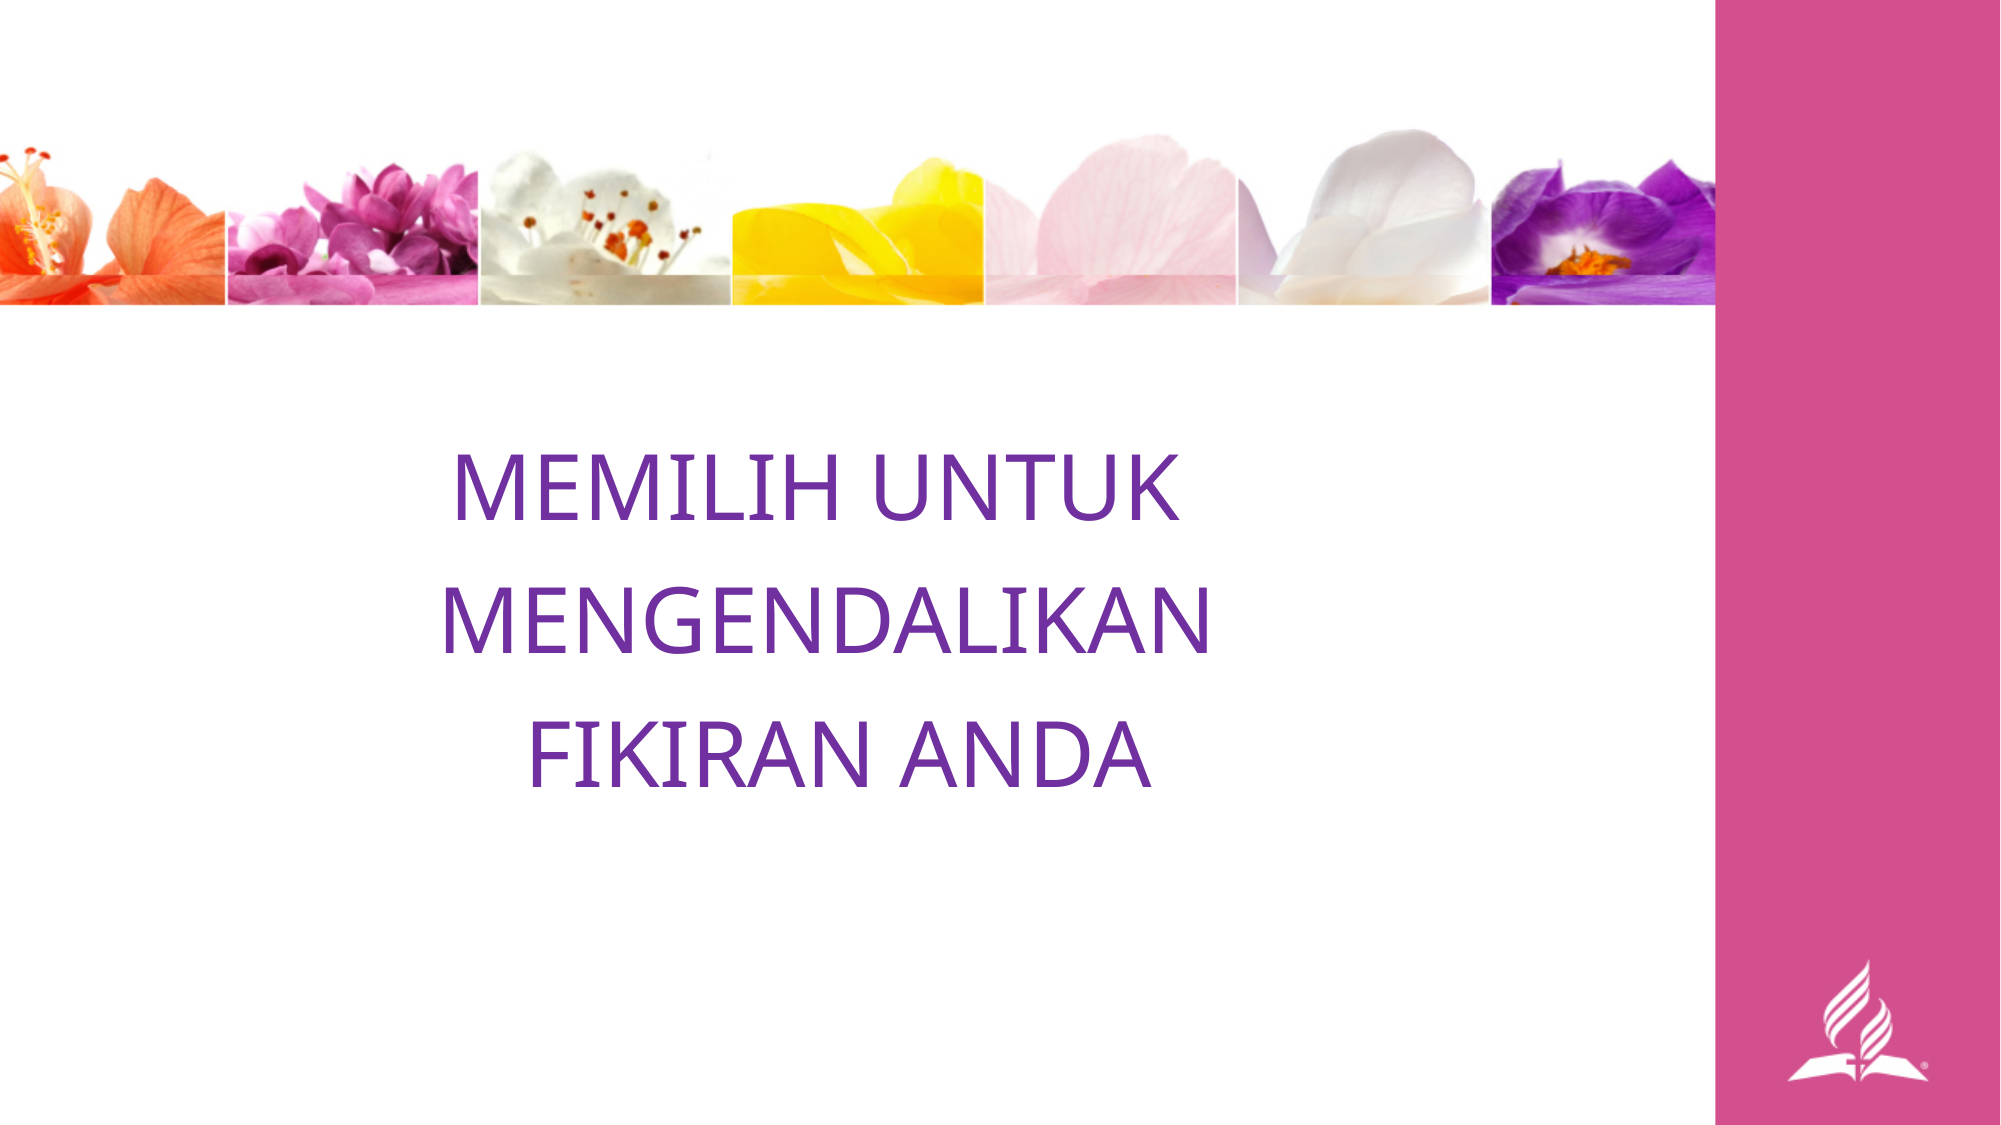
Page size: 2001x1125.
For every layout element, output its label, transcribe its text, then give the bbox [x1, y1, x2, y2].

list MEMILIH UNTUK MENGENDALIKAN FIKIRAN ANDA [86, 354, 1591, 1006]
picture [0, 0, 2001, 1125]
